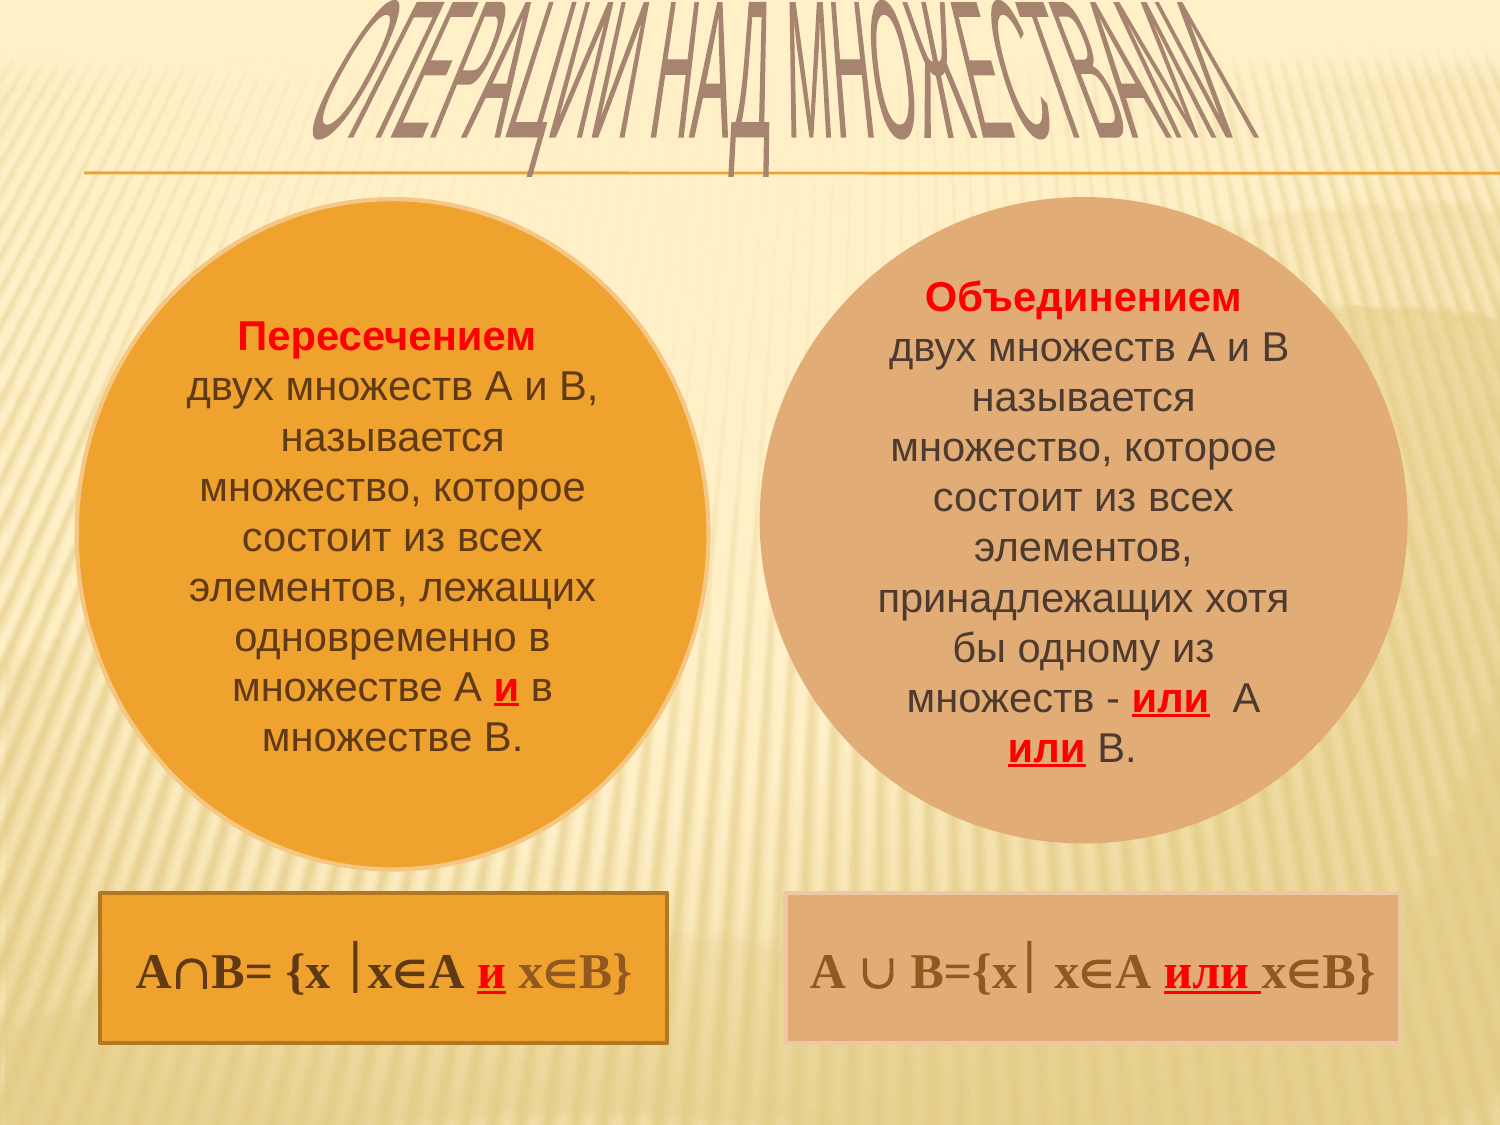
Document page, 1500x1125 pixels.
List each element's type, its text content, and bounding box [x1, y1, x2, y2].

text_box А  В={x xA или xB} [783, 891, 1402, 1045]
text_box Объединением двух множеств А и В называется множество, которое состоит из всех элементов, принадлежащих хотя бы одному из множеств - или А или В. [759, 197, 1408, 844]
text_box АВ= {x xA и xB} [98, 891, 669, 1045]
text_box Пересечением двух множеств А и В, называется множество, которое состоит из всех элементов, лежащих одновременно в множестве А и в множестве В. [74, 197, 711, 872]
